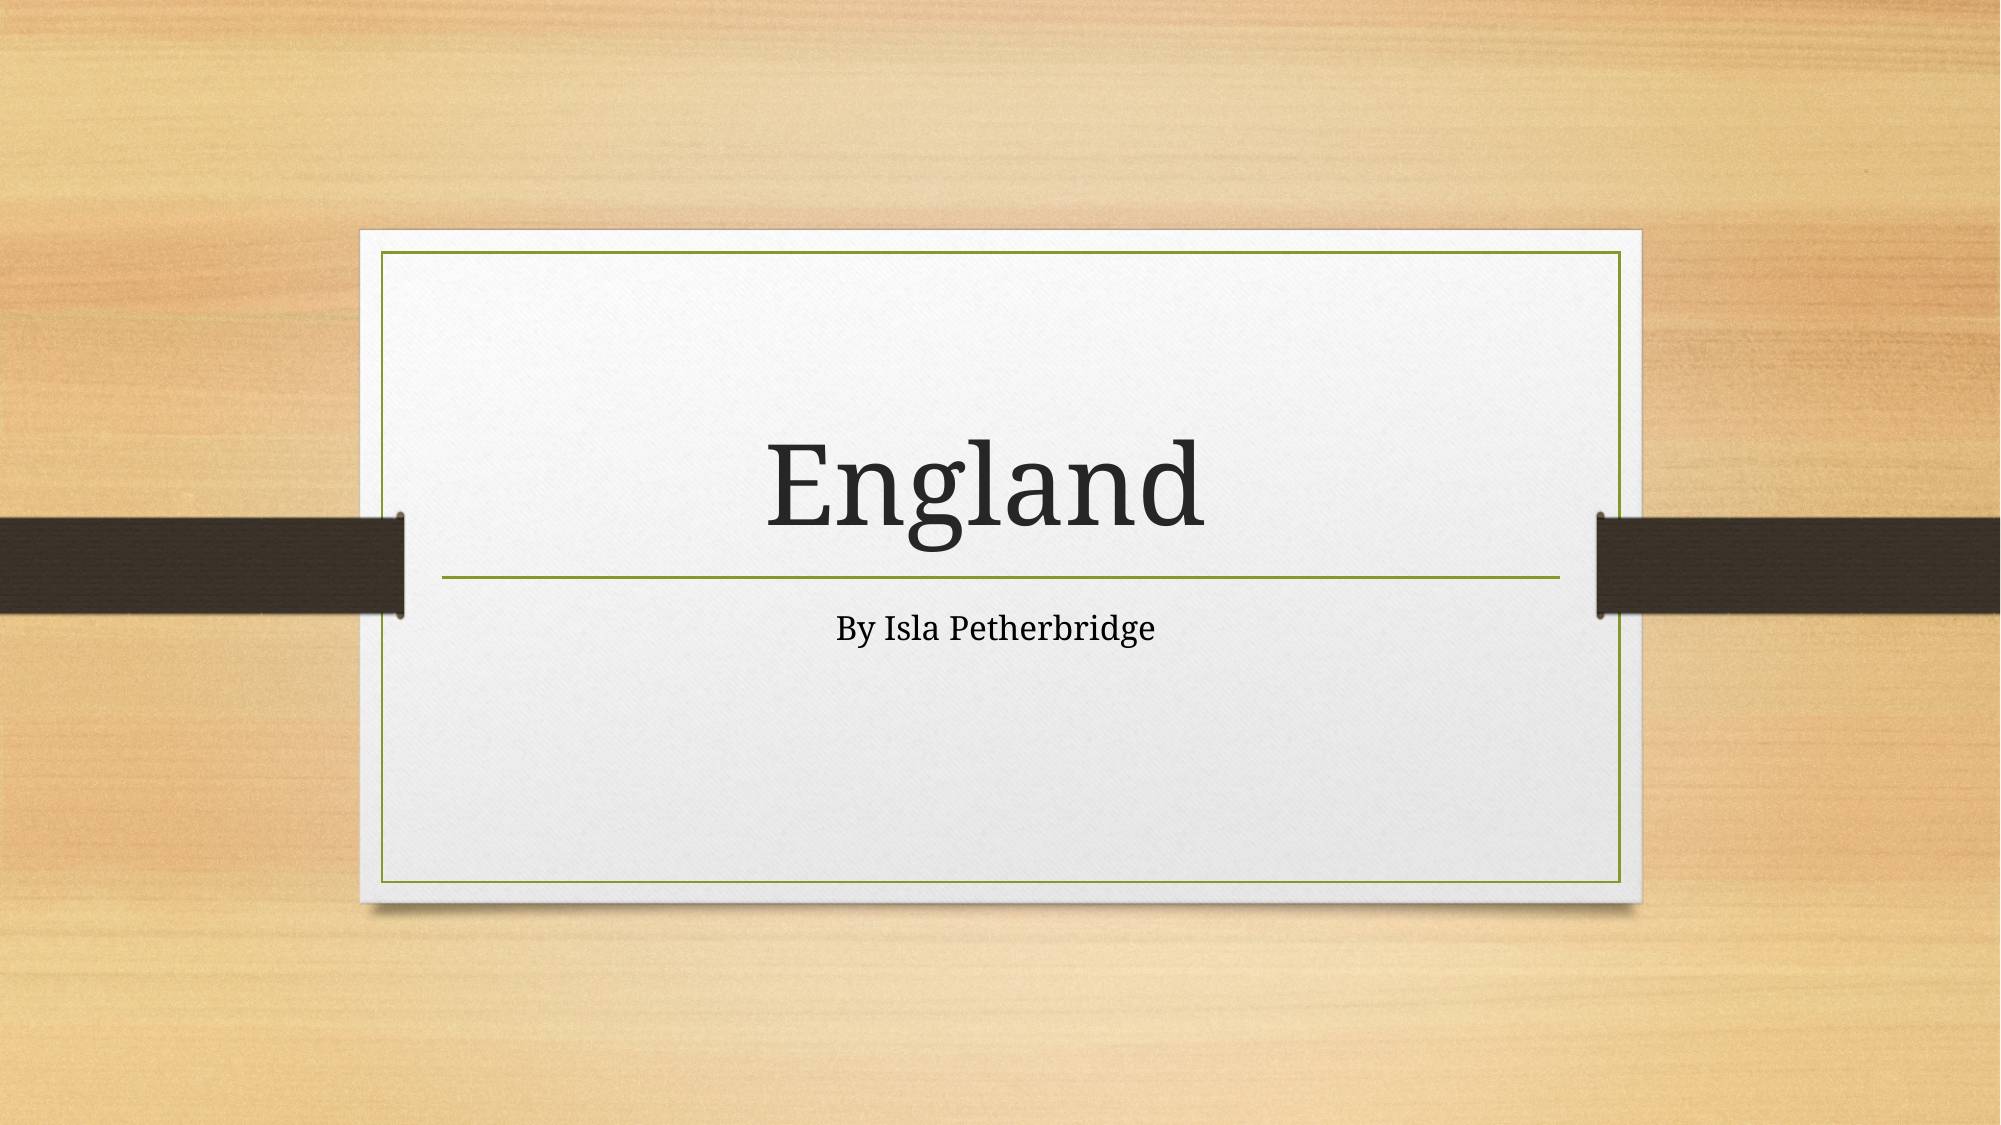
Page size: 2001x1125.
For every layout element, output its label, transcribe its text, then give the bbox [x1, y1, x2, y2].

title England [441, 306, 1560, 556]
subtitle By Isla Petherbridge [441, 600, 1560, 817]
picture [0, 0, 2001, 1125]
